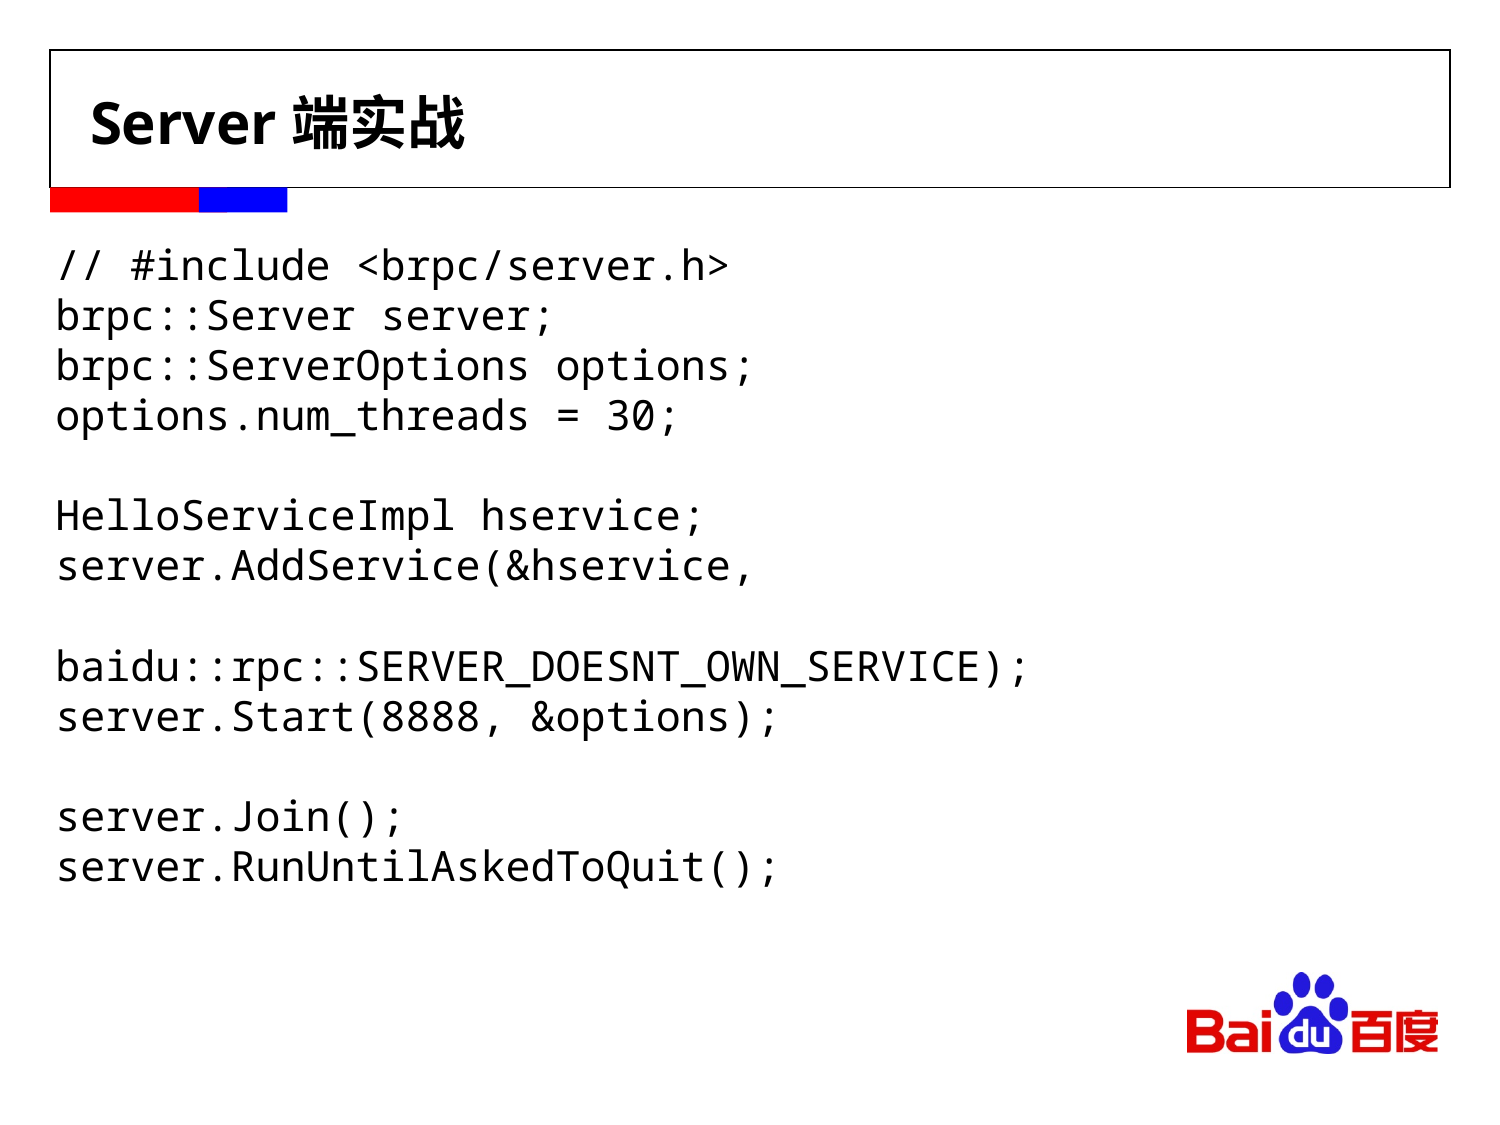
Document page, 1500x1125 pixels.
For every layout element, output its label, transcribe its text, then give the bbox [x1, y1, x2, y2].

text_box // #include <brpc/server.h> brpc::Server server; brpc::ServerOptions options; options.num_threads = 30; HelloServiceImpl hservice; server.AddService(&hservice, baidu::rpc::SERVER_DOESNT_OWN_SERVICE); server.Start(8888, &options); server.Join(); server.RunUntilAskedToQuit(); [40, 231, 1424, 897]
title Server端实战 [74, 56, 1426, 185]
picture [1187, 972, 1438, 1054]
